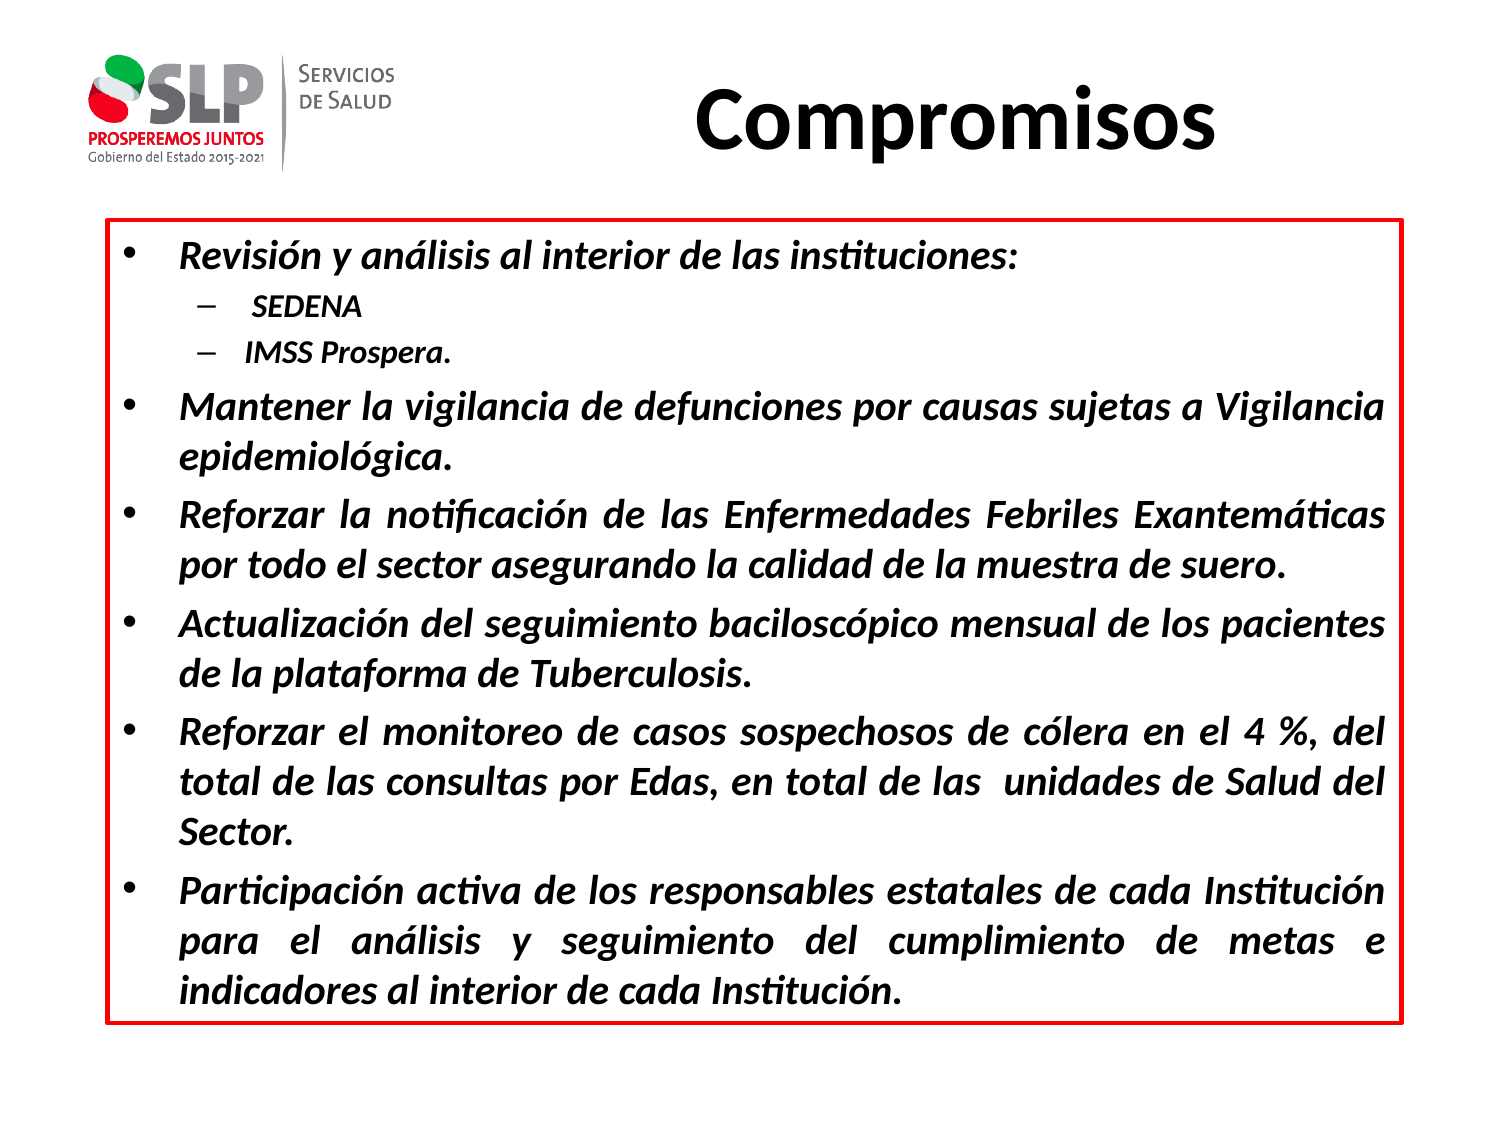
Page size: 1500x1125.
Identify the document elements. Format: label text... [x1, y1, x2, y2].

picture [88, 54, 395, 172]
list Revisión y análisis al interior de las instituciones: SEDENA IMSS Prospera. Mantener la vigilancia de defunciones por causas sujetas a Vigilancia epidemiológica. Reforzar la notificación de las Enfermedades Febriles Exantemáticas por todo el sector asegurando la calidad de la muestra de suero. Actualización del seguimiento baciloscópico mensual de los pacientes de la plataforma de Tuberculosis. Reforzar el monitoreo de casos sospechosos de cólera en el 4 %, del total de las consultas por Edas, en total de las unidades de Salud del Sector. Participación activa de los responsables estatales de cada Institución para el análisis y seguimiento del cumplimiento de metas e indicadores al interior de cada Institución. [107, 219, 1402, 1024]
title Compromisos [501, 31, 1411, 195]
